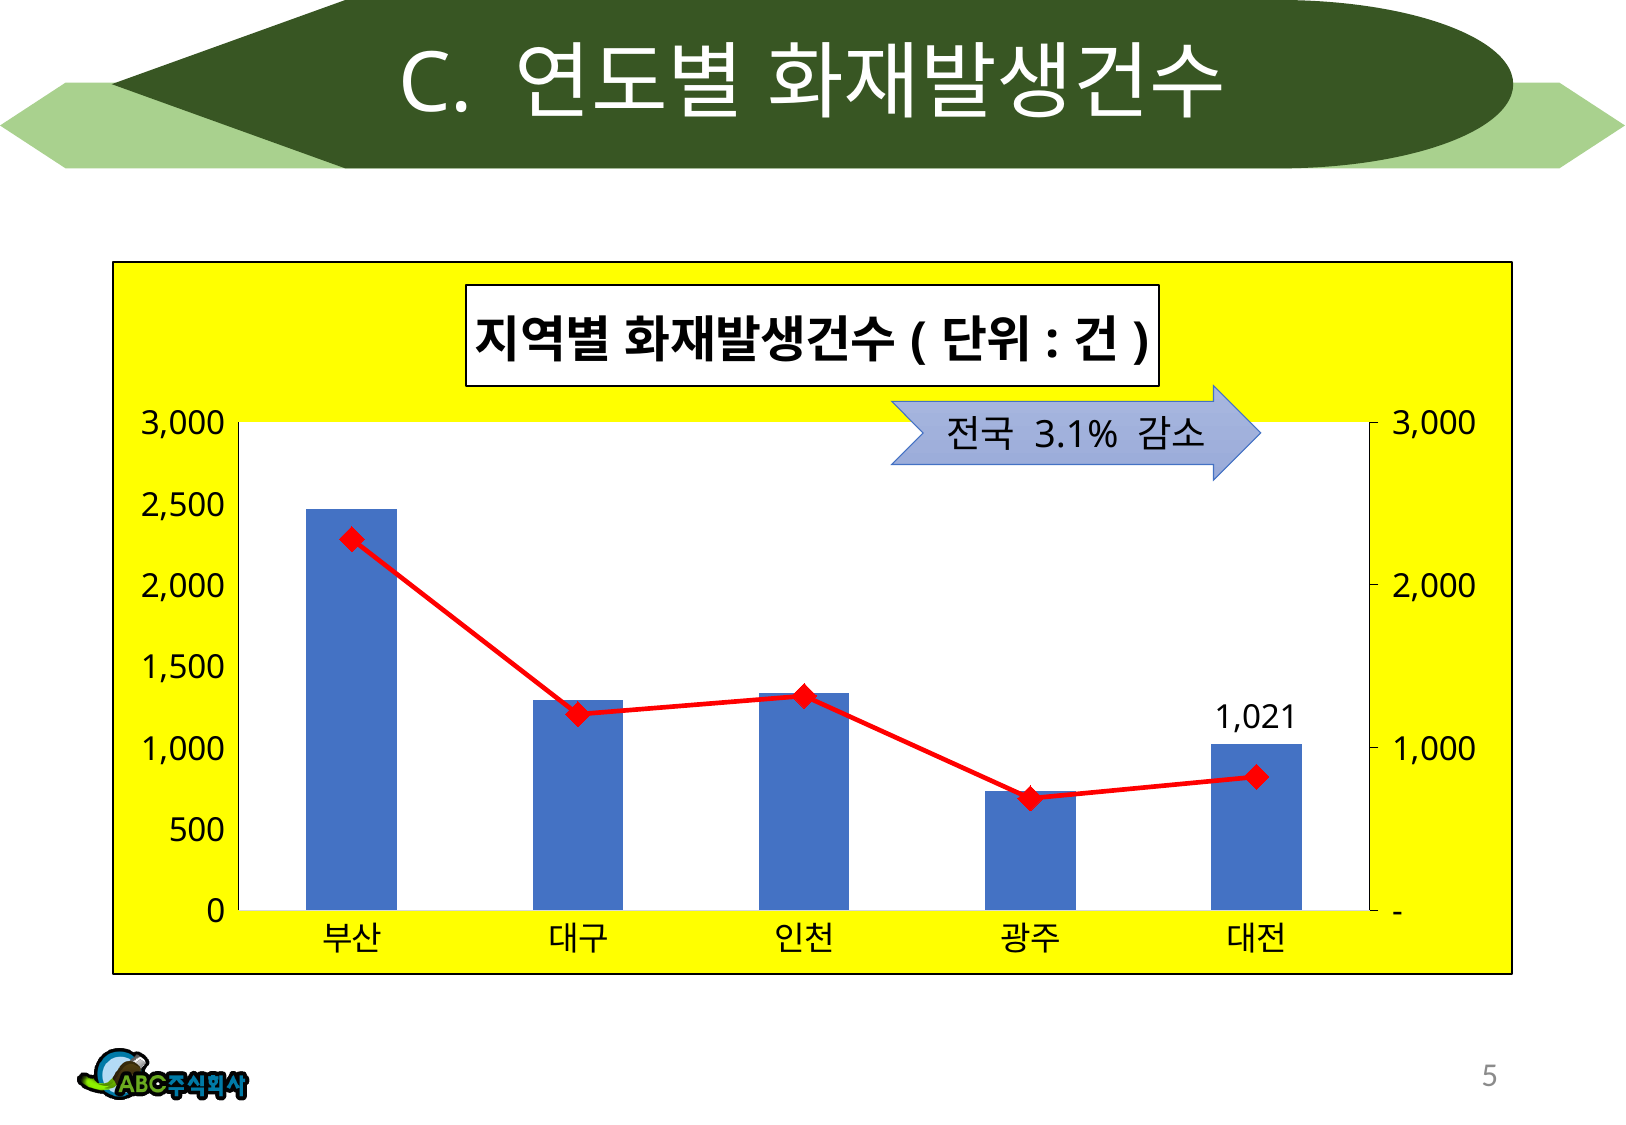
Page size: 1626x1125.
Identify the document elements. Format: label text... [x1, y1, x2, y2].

picture [69, 1042, 254, 1104]
title C. 연도별 화재발생건수 [0, 0, 1625, 169]
slide_number 5 [1147, 1042, 1514, 1103]
chart [111, 261, 1514, 976]
